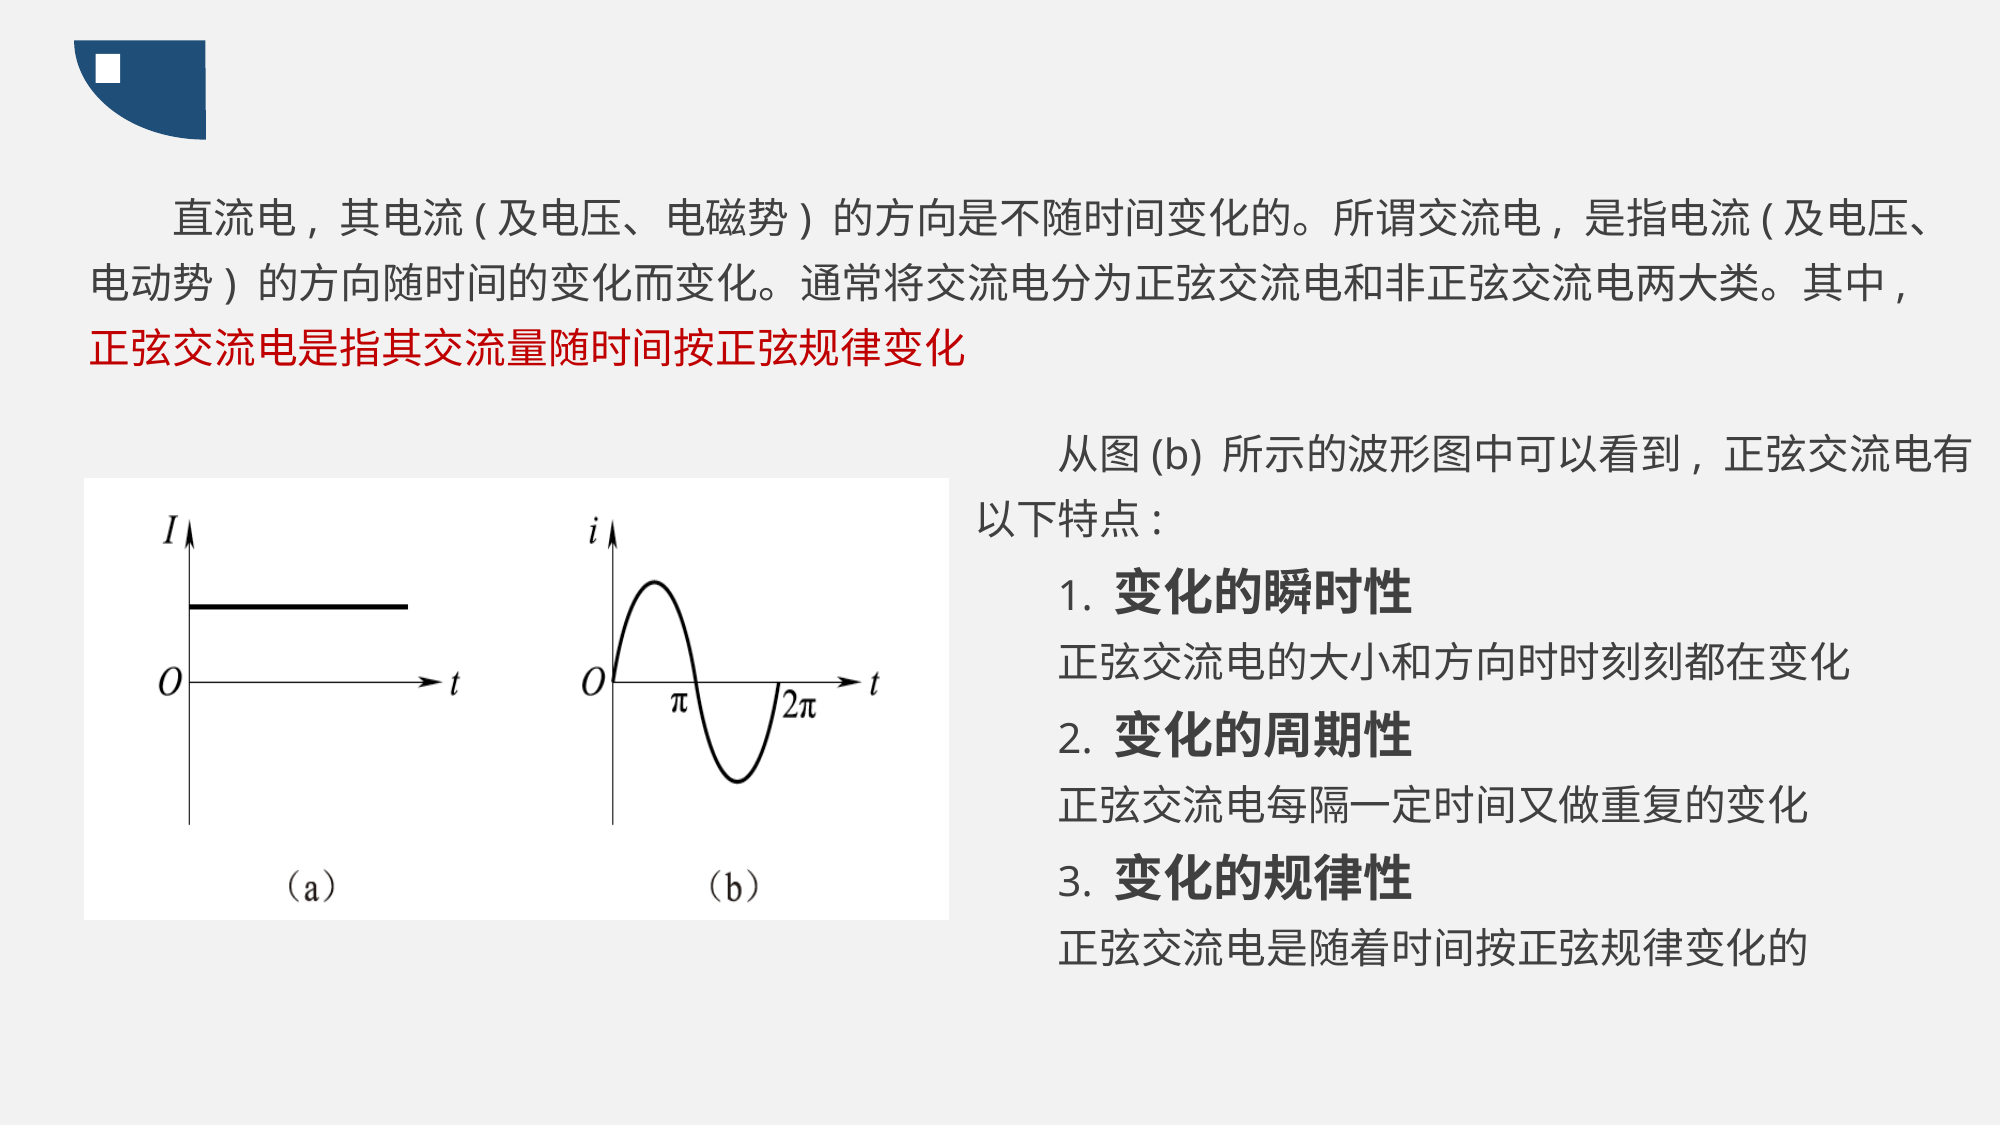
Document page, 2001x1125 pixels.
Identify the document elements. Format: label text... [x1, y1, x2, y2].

text_box 直流电, 其电流(及电压、电磁势) 的方向是不随时间变化的。所谓交流电, 是指电流(及电压、电动势) 的方向随时间的变化而变化。通常将交流电分为正弦交流电和非正弦交流电两大类。其中, 正弦交流电是指其交流量随时间按正弦规律变化 [74, 169, 1967, 380]
text_box 从图(b) 所示的波形图中可以看到, 正弦交流电有以下特点: 1. 变化的瞬时性 正弦交流电的大小和方向时时刻刻都在变化 2. 变化的周期性 正弦交流电每隔一定时间又做重复的变化 3. 变化的规律性 正弦交流电是随着时间按正弦规律变化的 [959, 405, 2000, 979]
picture [83, 478, 949, 920]
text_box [74, 0, 337, 140]
